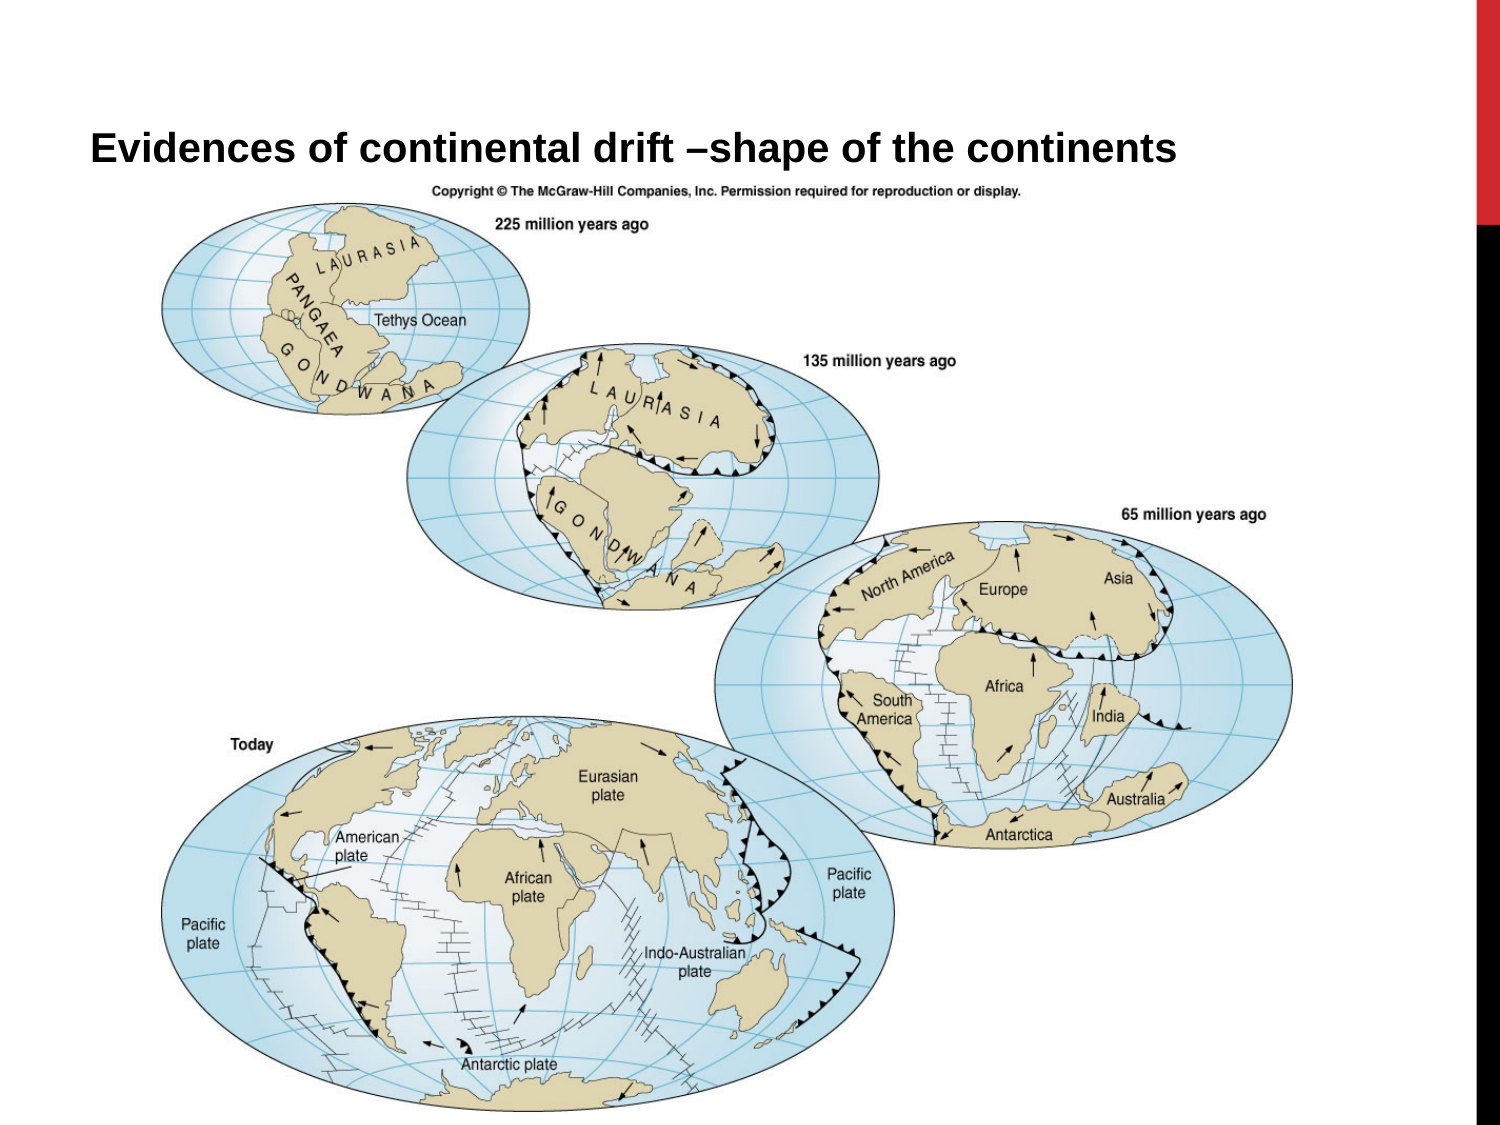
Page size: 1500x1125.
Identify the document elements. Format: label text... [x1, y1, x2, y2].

picture [158, 183, 1295, 1114]
list Evidences of continental drift –shape of the continents [75, 113, 1325, 1005]
